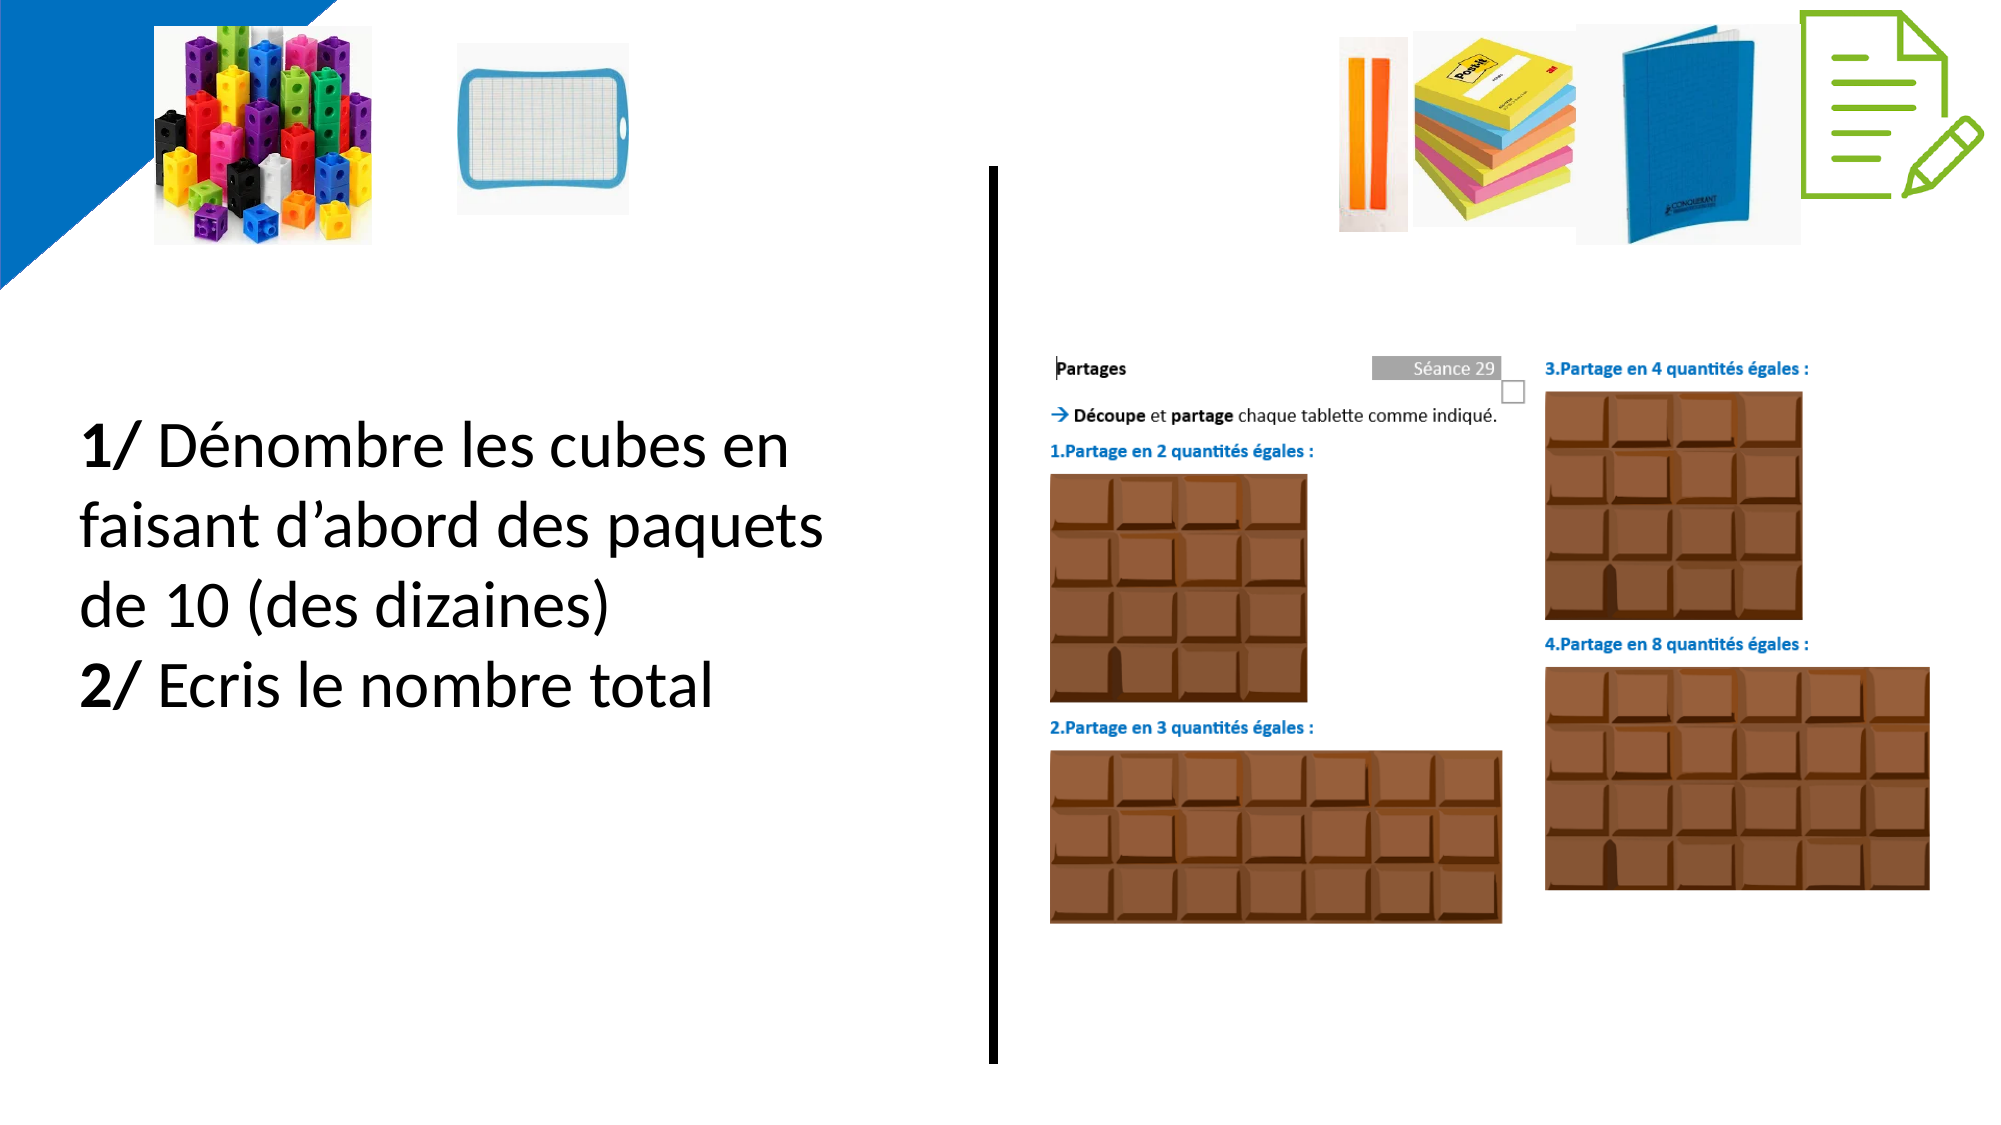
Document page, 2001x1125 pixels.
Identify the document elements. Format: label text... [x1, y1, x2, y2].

picture [1339, 10, 1986, 245]
picture [457, 43, 629, 215]
text_box [0, 0, 337, 290]
text_box 1/ Dénombre les cubes en faisant d’abord des paquets de 10 (des dizaines) 2/ Ecris le nombre total [65, 393, 919, 728]
picture [1050, 331, 1935, 932]
picture [154, 26, 372, 245]
